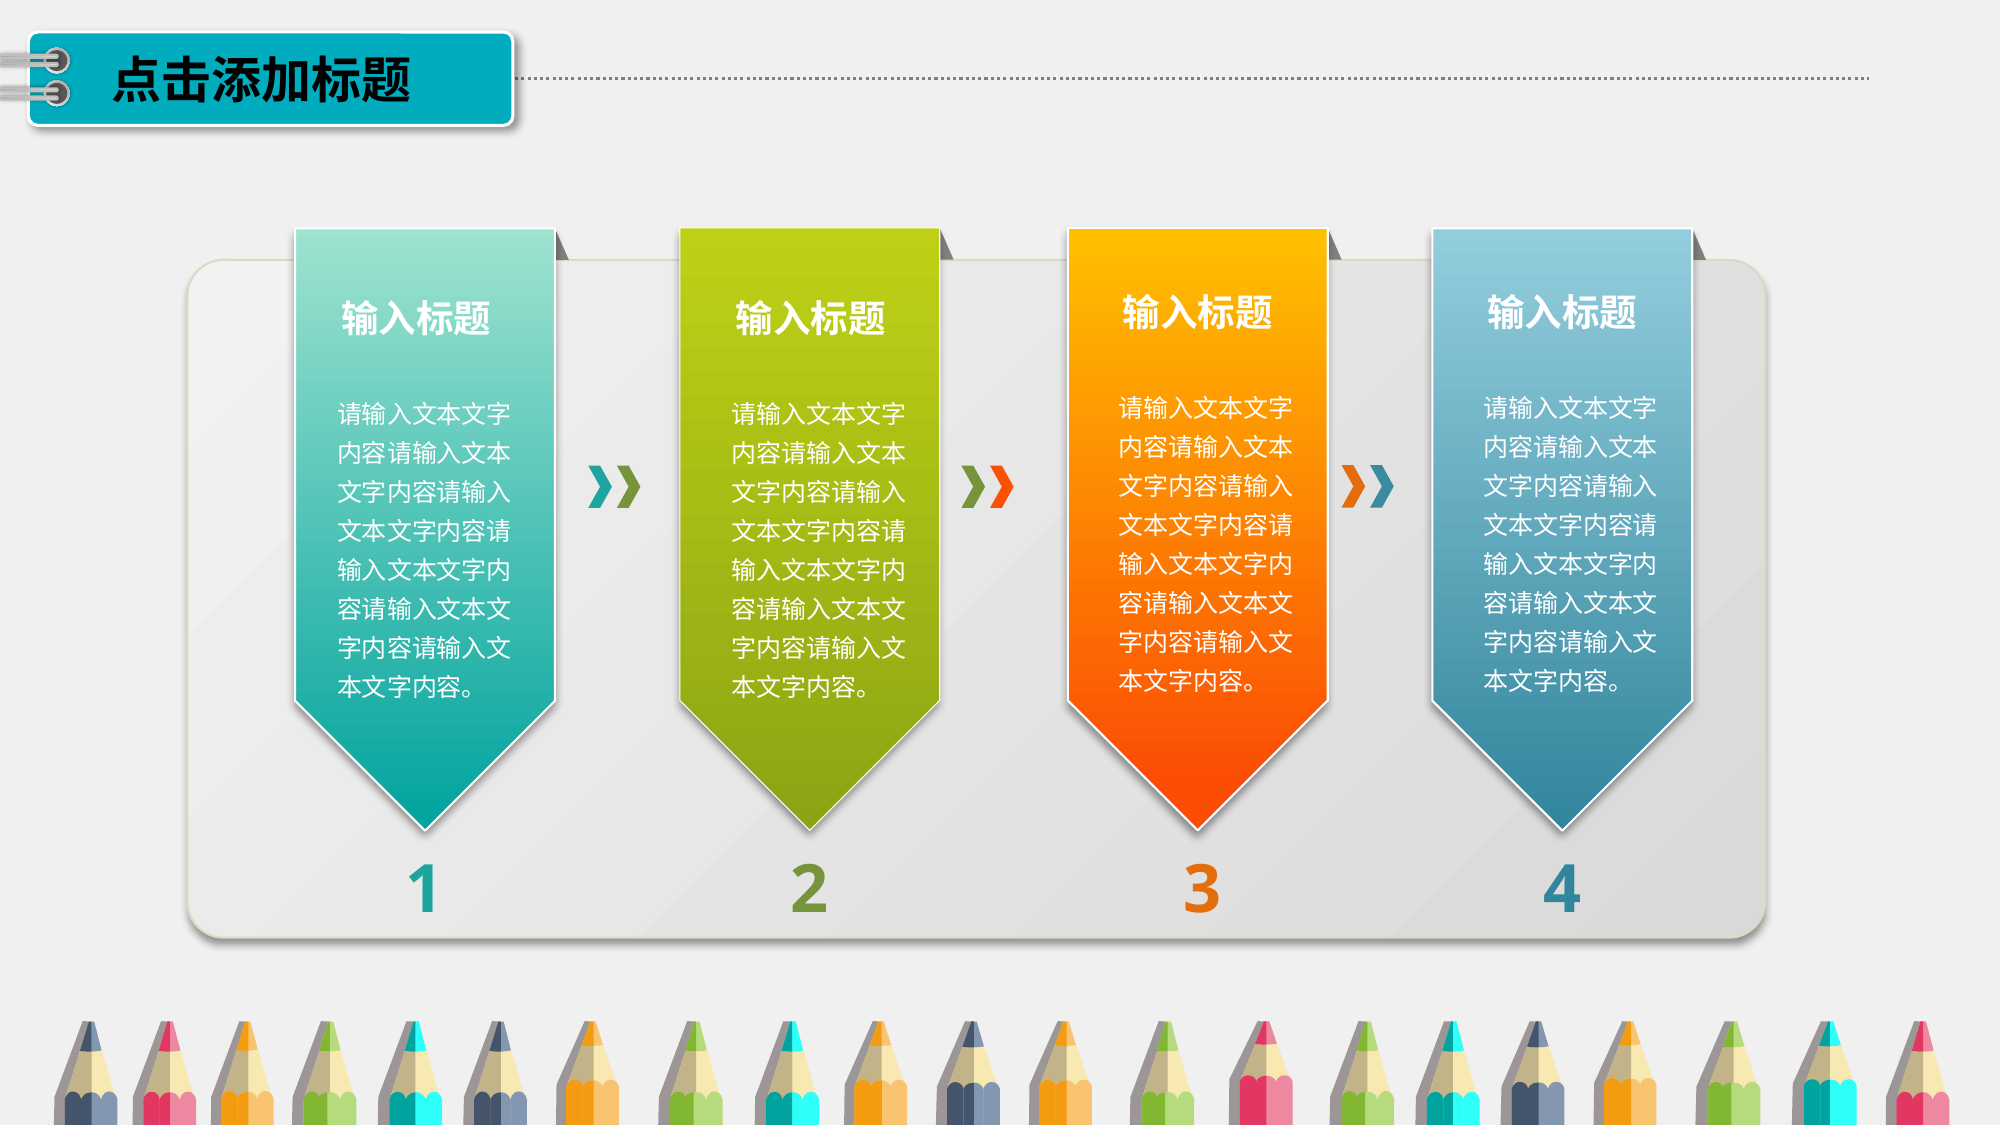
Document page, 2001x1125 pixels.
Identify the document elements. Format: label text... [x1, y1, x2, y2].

text_box 3 [1168, 838, 1233, 933]
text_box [840, 1021, 908, 1125]
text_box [1225, 1021, 1293, 1125]
text_box 2 [775, 838, 840, 933]
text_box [933, 1021, 1000, 1125]
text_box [1497, 1021, 1565, 1125]
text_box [552, 1021, 619, 1125]
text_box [1590, 1021, 1657, 1125]
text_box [961, 465, 1014, 508]
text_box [460, 1021, 527, 1125]
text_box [1788, 1021, 1857, 1125]
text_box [1326, 1021, 1394, 1125]
text_box 1 [391, 838, 456, 934]
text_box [0, 31, 513, 126]
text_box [1342, 465, 1394, 508]
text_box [1882, 1021, 1950, 1125]
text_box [1025, 1021, 1092, 1125]
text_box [50, 1021, 118, 1125]
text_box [1126, 1021, 1195, 1125]
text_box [1067, 227, 1342, 831]
text_box 4 [1528, 838, 1593, 934]
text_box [654, 1021, 723, 1125]
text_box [751, 1021, 819, 1125]
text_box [588, 465, 641, 508]
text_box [374, 1021, 443, 1125]
text_box [187, 259, 1766, 938]
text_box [207, 1021, 274, 1125]
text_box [679, 227, 954, 831]
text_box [1411, 1021, 1480, 1125]
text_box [128, 1021, 197, 1125]
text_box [288, 1021, 357, 1125]
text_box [295, 228, 569, 831]
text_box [1692, 1021, 1761, 1125]
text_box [1432, 228, 1707, 831]
